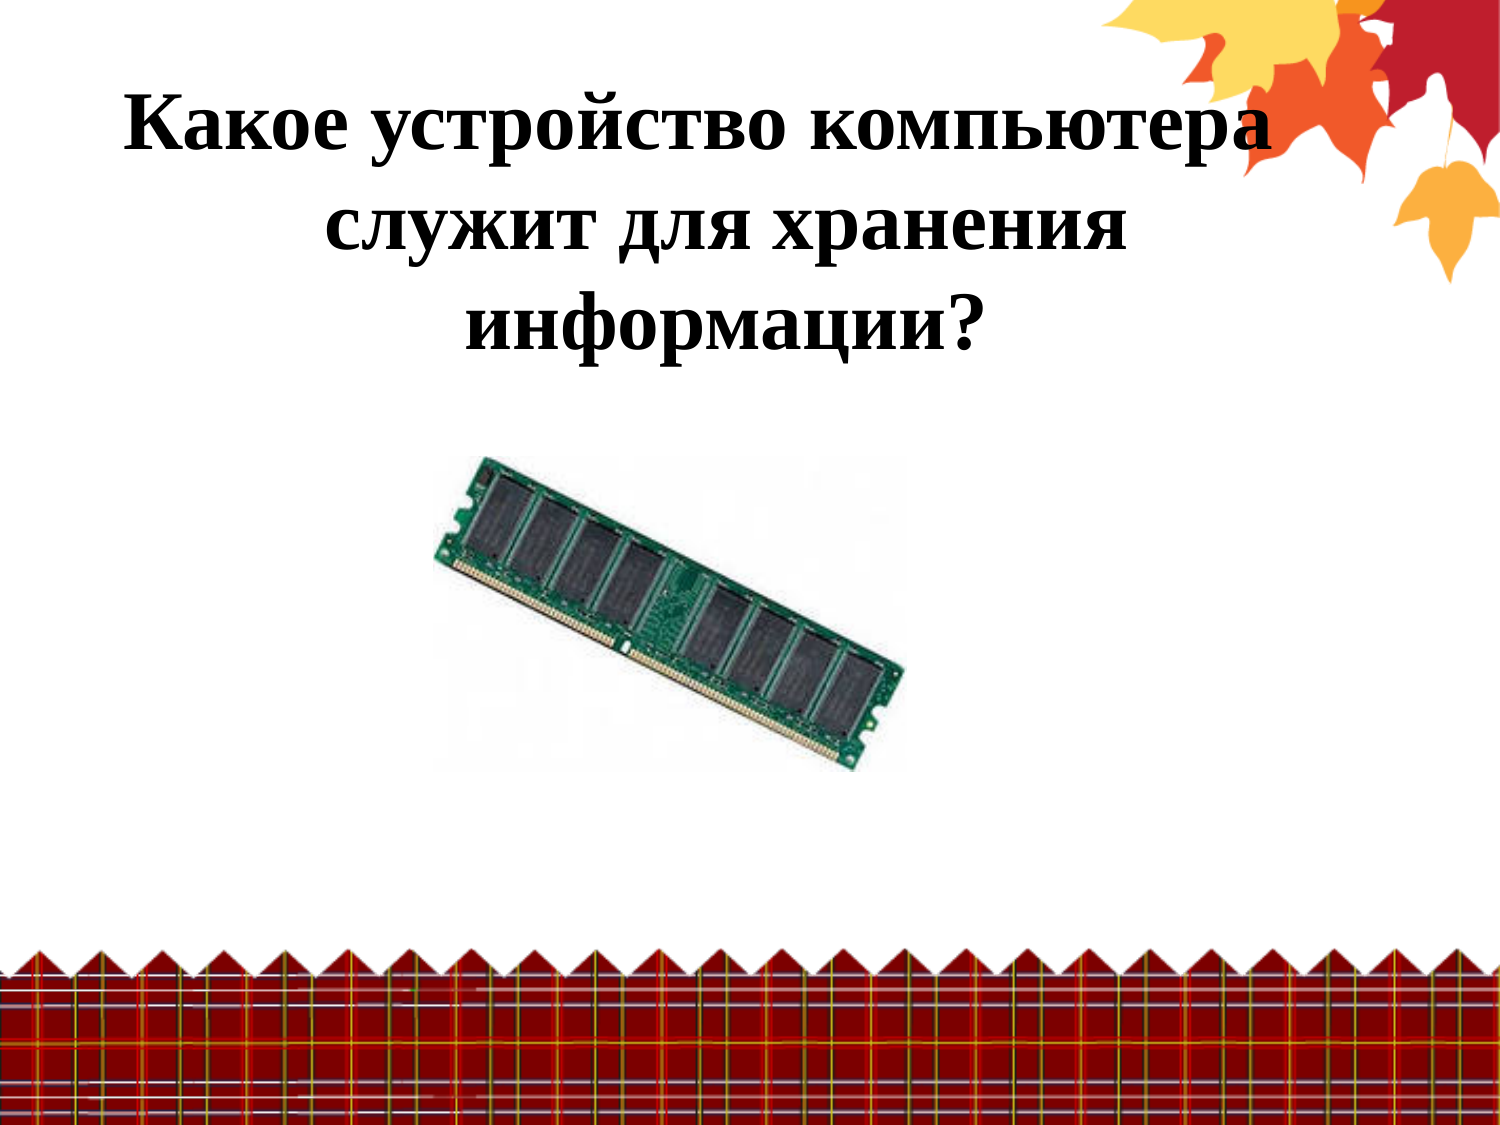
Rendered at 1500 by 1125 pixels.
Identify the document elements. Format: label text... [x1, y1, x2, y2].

picture [0, 0, 1500, 1125]
list Какое устройство компьютера служит для хранения информации? [23, 58, 1374, 801]
